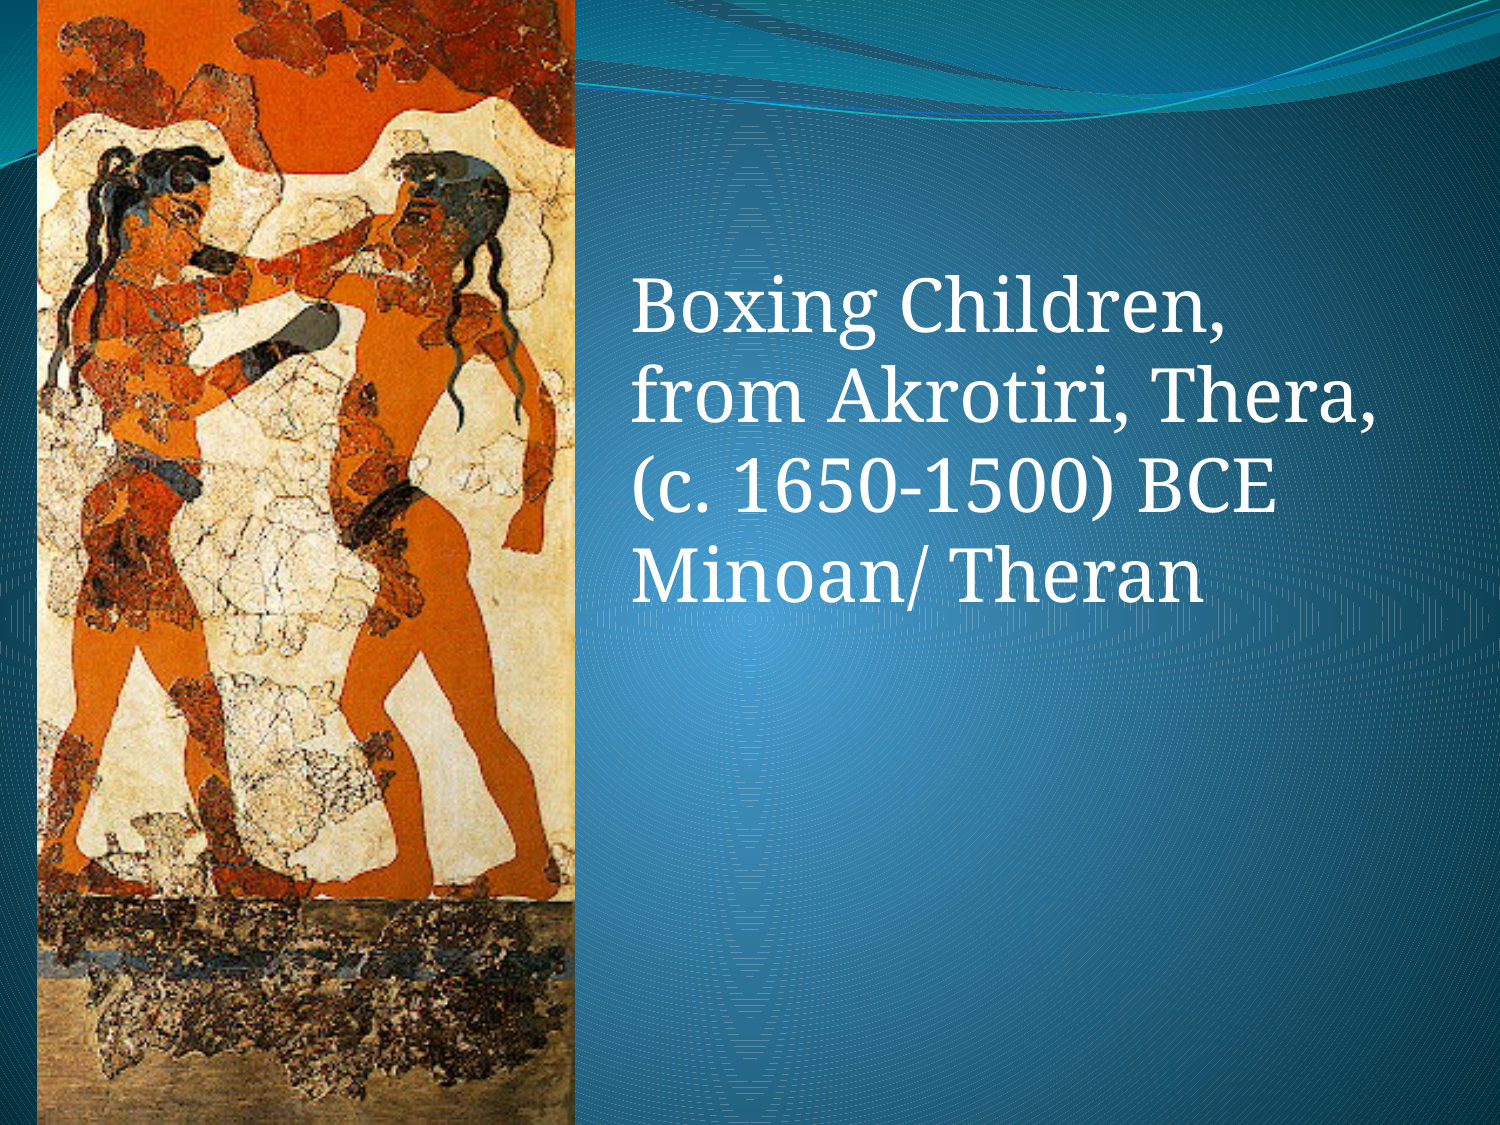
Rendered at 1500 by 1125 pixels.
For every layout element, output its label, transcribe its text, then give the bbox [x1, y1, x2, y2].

text_box Boxing Children, from Akrotiri, Thera, (c. 1650-1500) BCE Minoan/ Theran [616, 249, 1414, 625]
picture [37, 0, 576, 1125]
